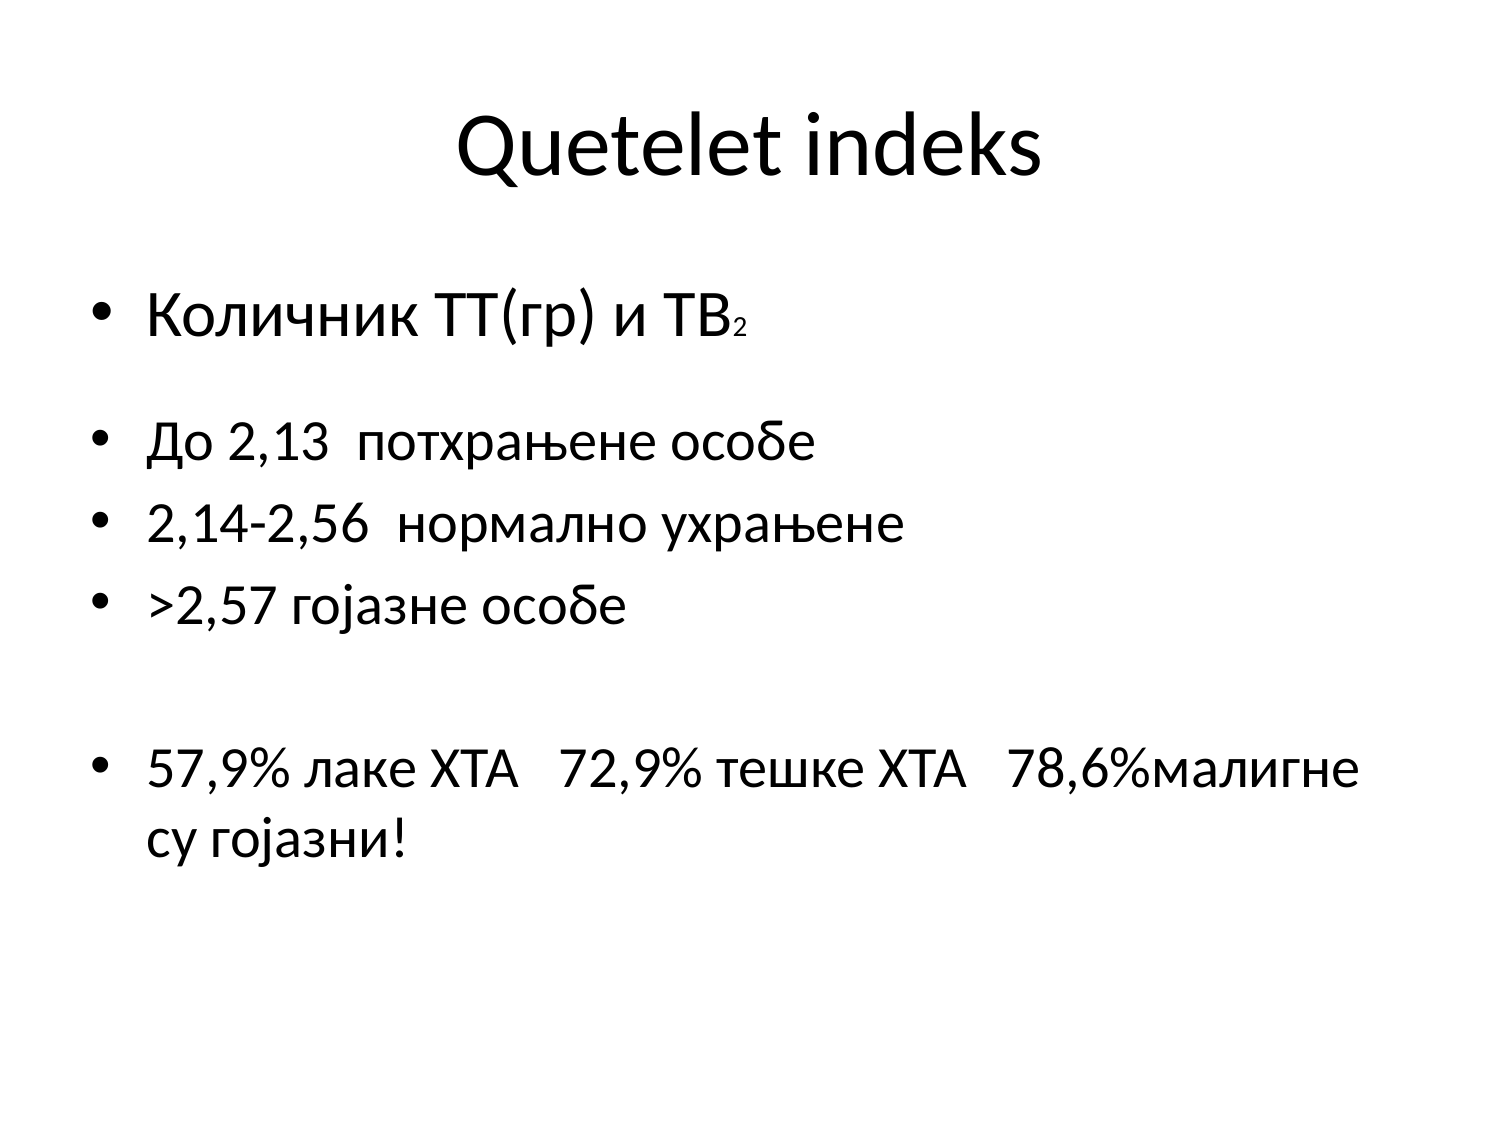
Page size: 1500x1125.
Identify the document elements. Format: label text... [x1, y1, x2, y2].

list Количник ТТ(гр) и ТВ2 До 2,13 потхрањене особе 2,14-2,56 нормално ухрањене >2,57 гојазне особе 57,9% лаке ХТА 72,9% тешке ХТА 78,6%малигне су гојазни! [75, 262, 1425, 1005]
title Quetelet indeks [75, 45, 1425, 233]
